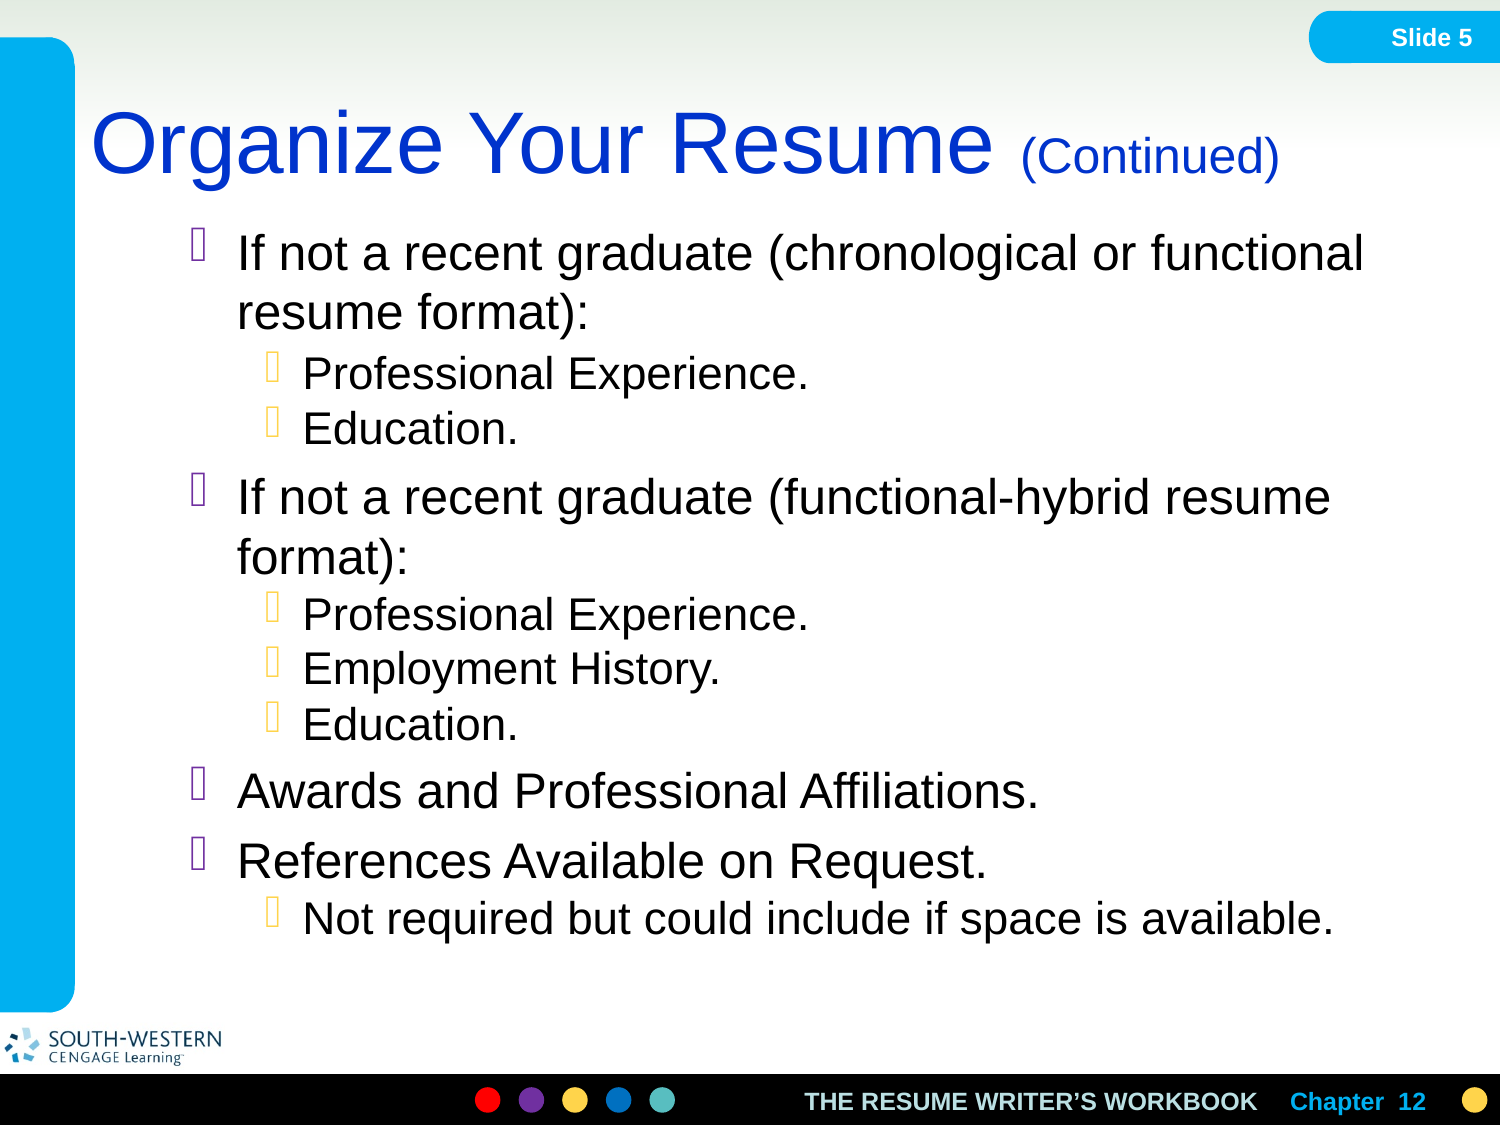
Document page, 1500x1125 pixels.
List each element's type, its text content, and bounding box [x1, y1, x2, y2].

footer Chapter 12 [1274, 1075, 1476, 1125]
list If not a recent graduate (chronological or functional resume format): Professional Experience. Education. If not a recent graduate (functional-hybrid resume format): Professional Experience. Employment History. Education. Awards and Professional Affiliations. References Available on Request. Not required but could include if space is available. [99, 212, 1451, 976]
picture [0, 1022, 225, 1073]
title Organize Your Resume (Continued) [74, 44, 1426, 233]
slide_number Slide 5 [1312, 13, 1488, 93]
